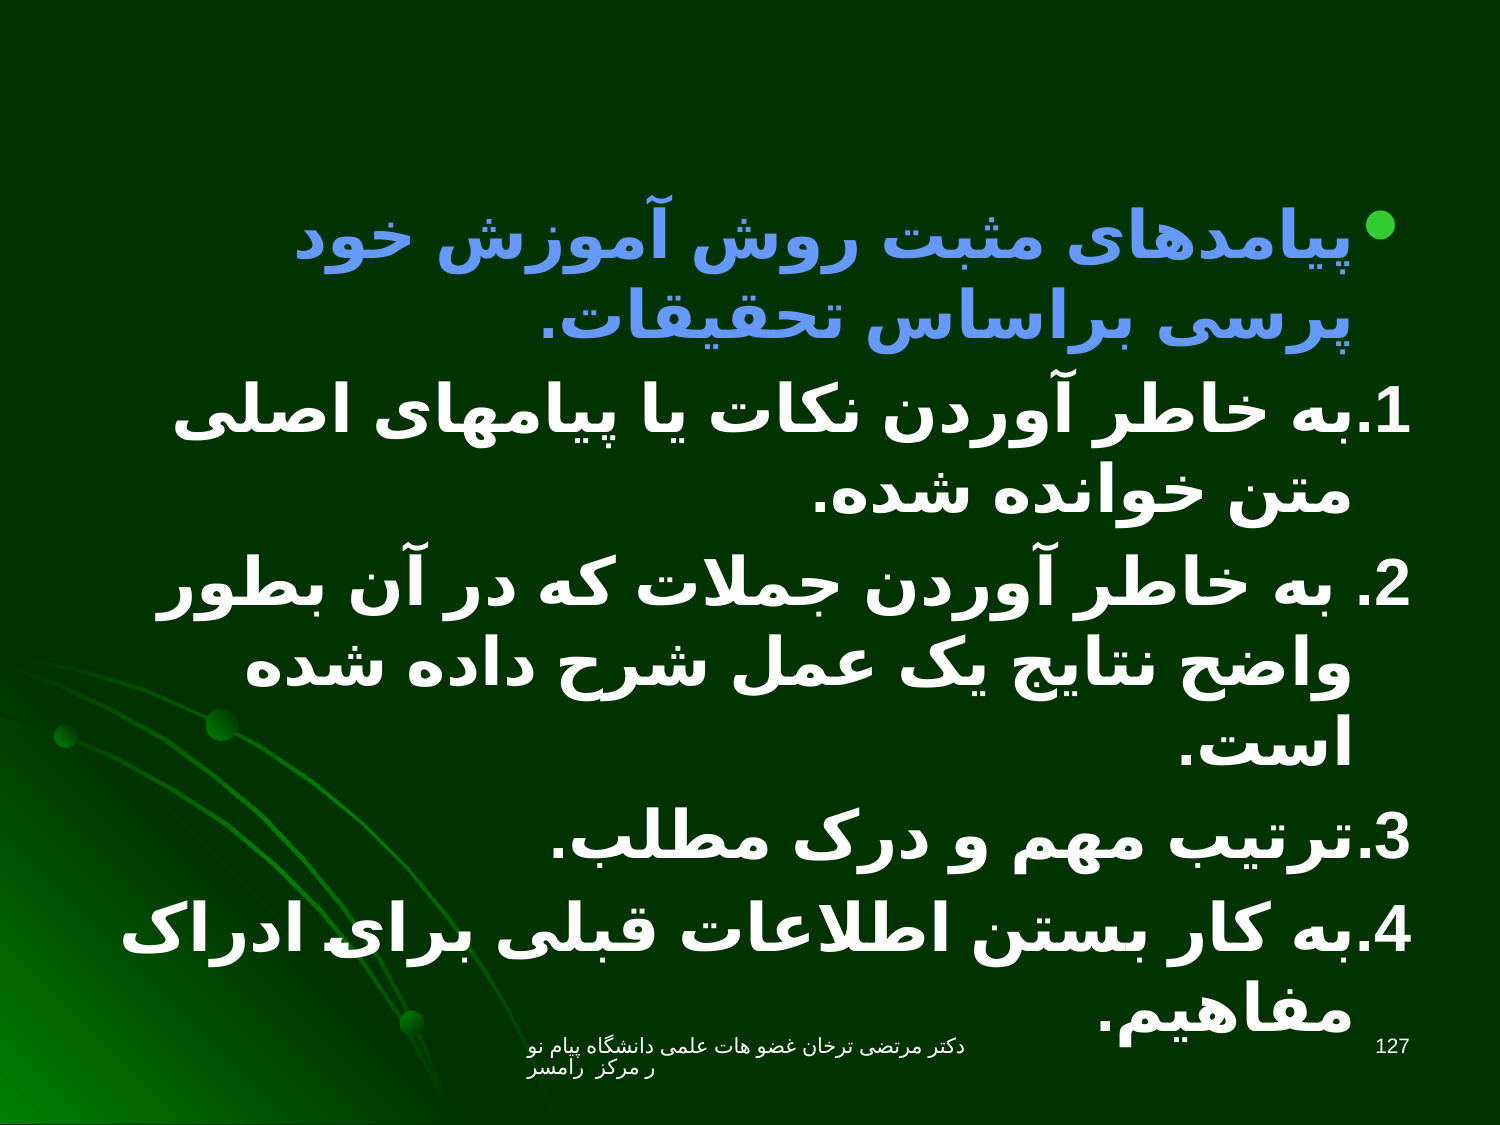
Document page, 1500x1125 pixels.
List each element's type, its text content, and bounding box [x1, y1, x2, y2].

slide_number 127 [1074, 1024, 1426, 1101]
footer دکتر مرتضی ترخان غضو هات علمی دانشگاه پیام نور مرکز رامسر [512, 1024, 988, 1101]
list پیامدهای مثبت روش آموزش خود پرسی براساس تحقیقات. 1.به خاطر آوردن نکات یا پیامهای اصلی متن خوانده شده. 2. به خاطر آوردن جملات که در آن بطور واضح نتایج یک عمل شرح داده شده است. 3.ترتیب مهم و درک مطلب. 4.به کار بستن اطلاعات قبلی برای ادراک مفاهیم. [76, 184, 1428, 929]
